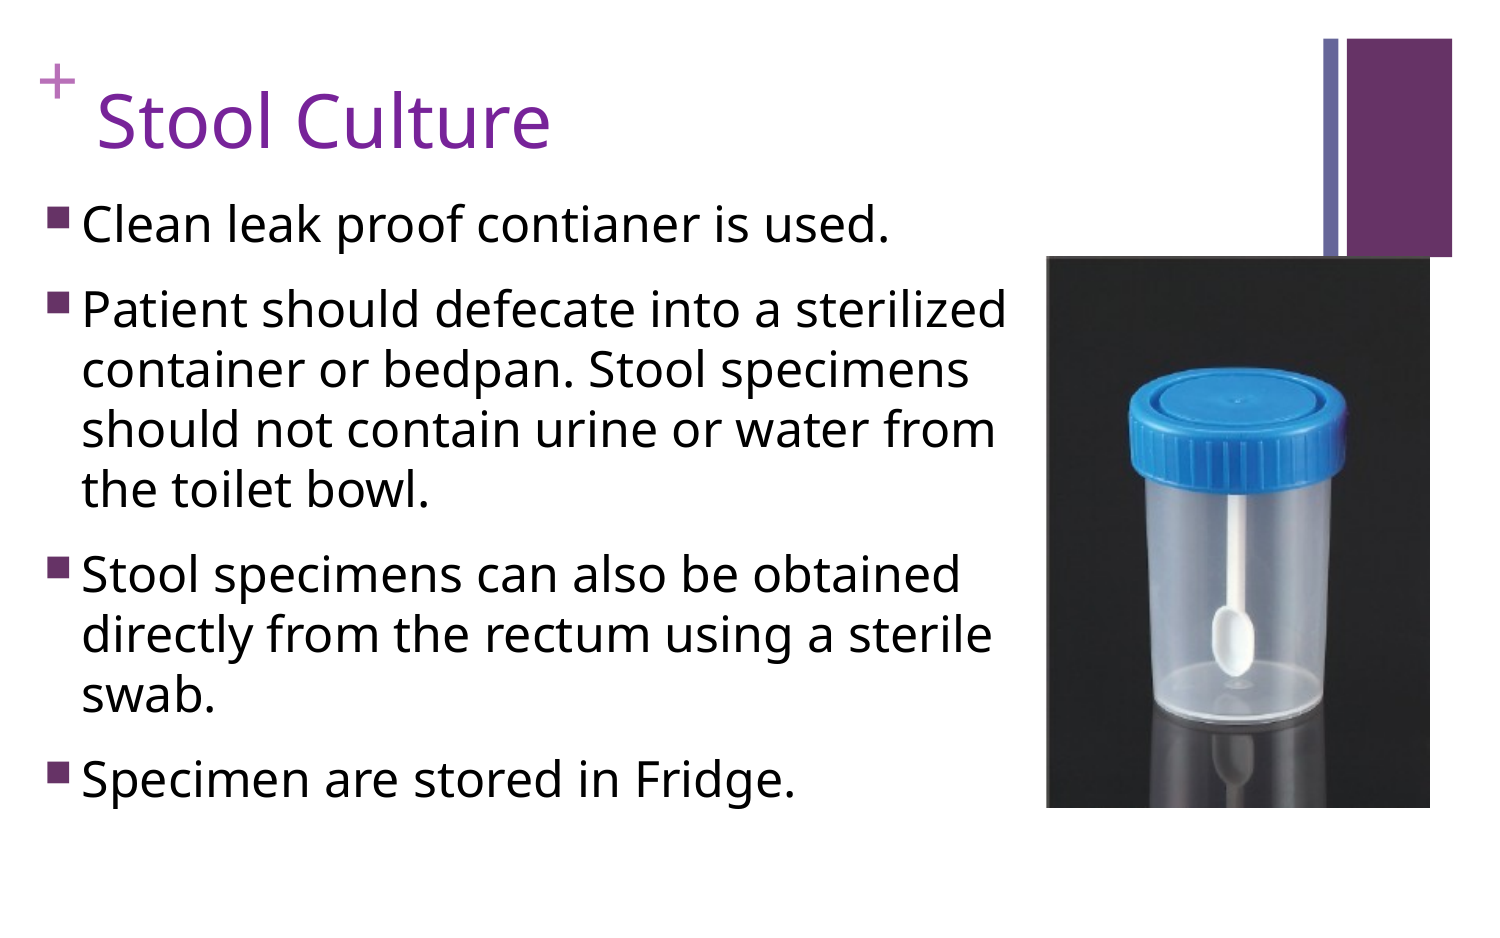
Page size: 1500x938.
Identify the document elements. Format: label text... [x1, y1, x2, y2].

title Stool Culture [81, 66, 1322, 219]
picture [1044, 255, 1431, 809]
list Clean leak proof contianer is used. Patient should defecate into a sterilized container or bedpan. Stool specimens should not contain urine or water from the toilet bowl. Stool specimens can also be obtained directly from the rectum using a sterile swab. Specimen are stored in Fridge. [29, 185, 1046, 838]
